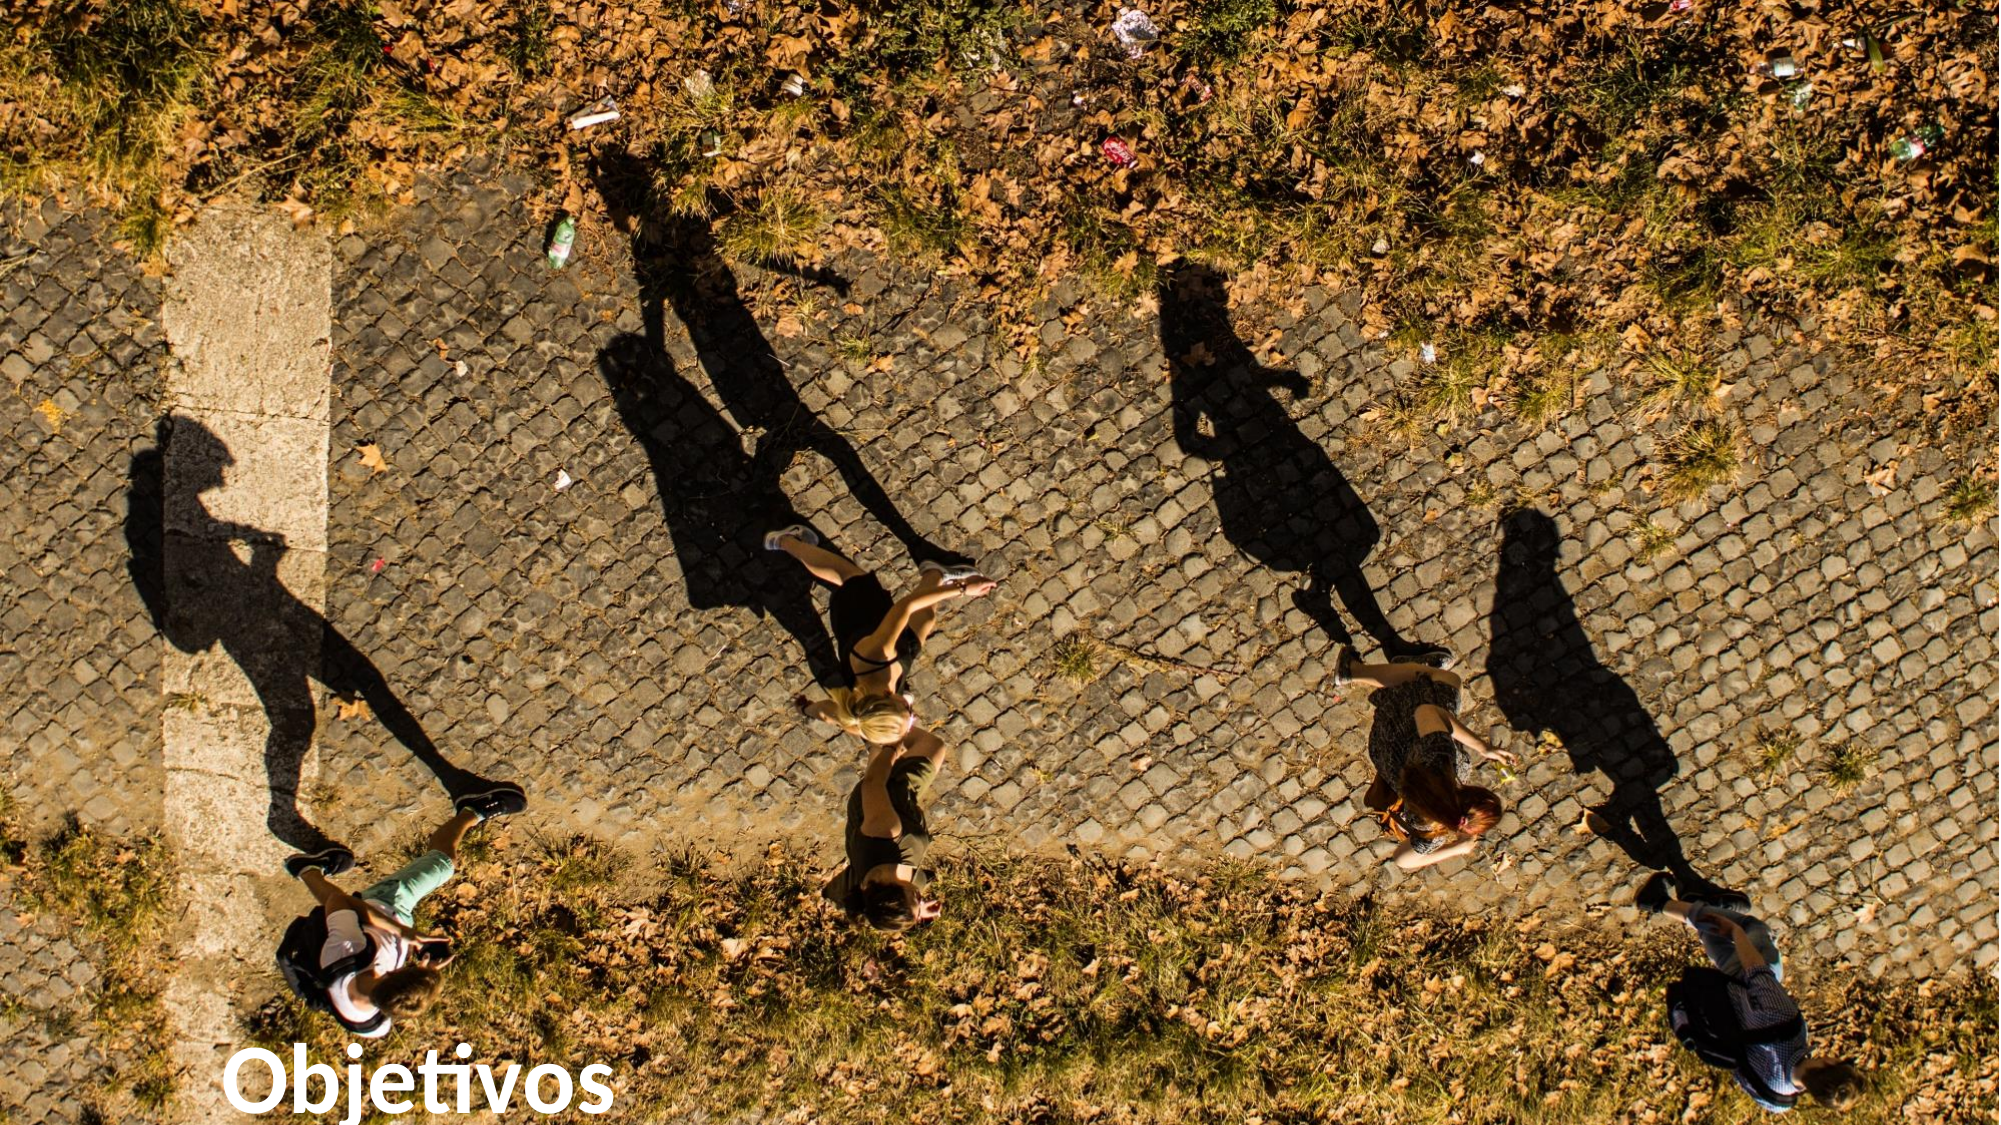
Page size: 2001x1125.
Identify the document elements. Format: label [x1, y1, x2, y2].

list [0, 0, 1999, 1125]
